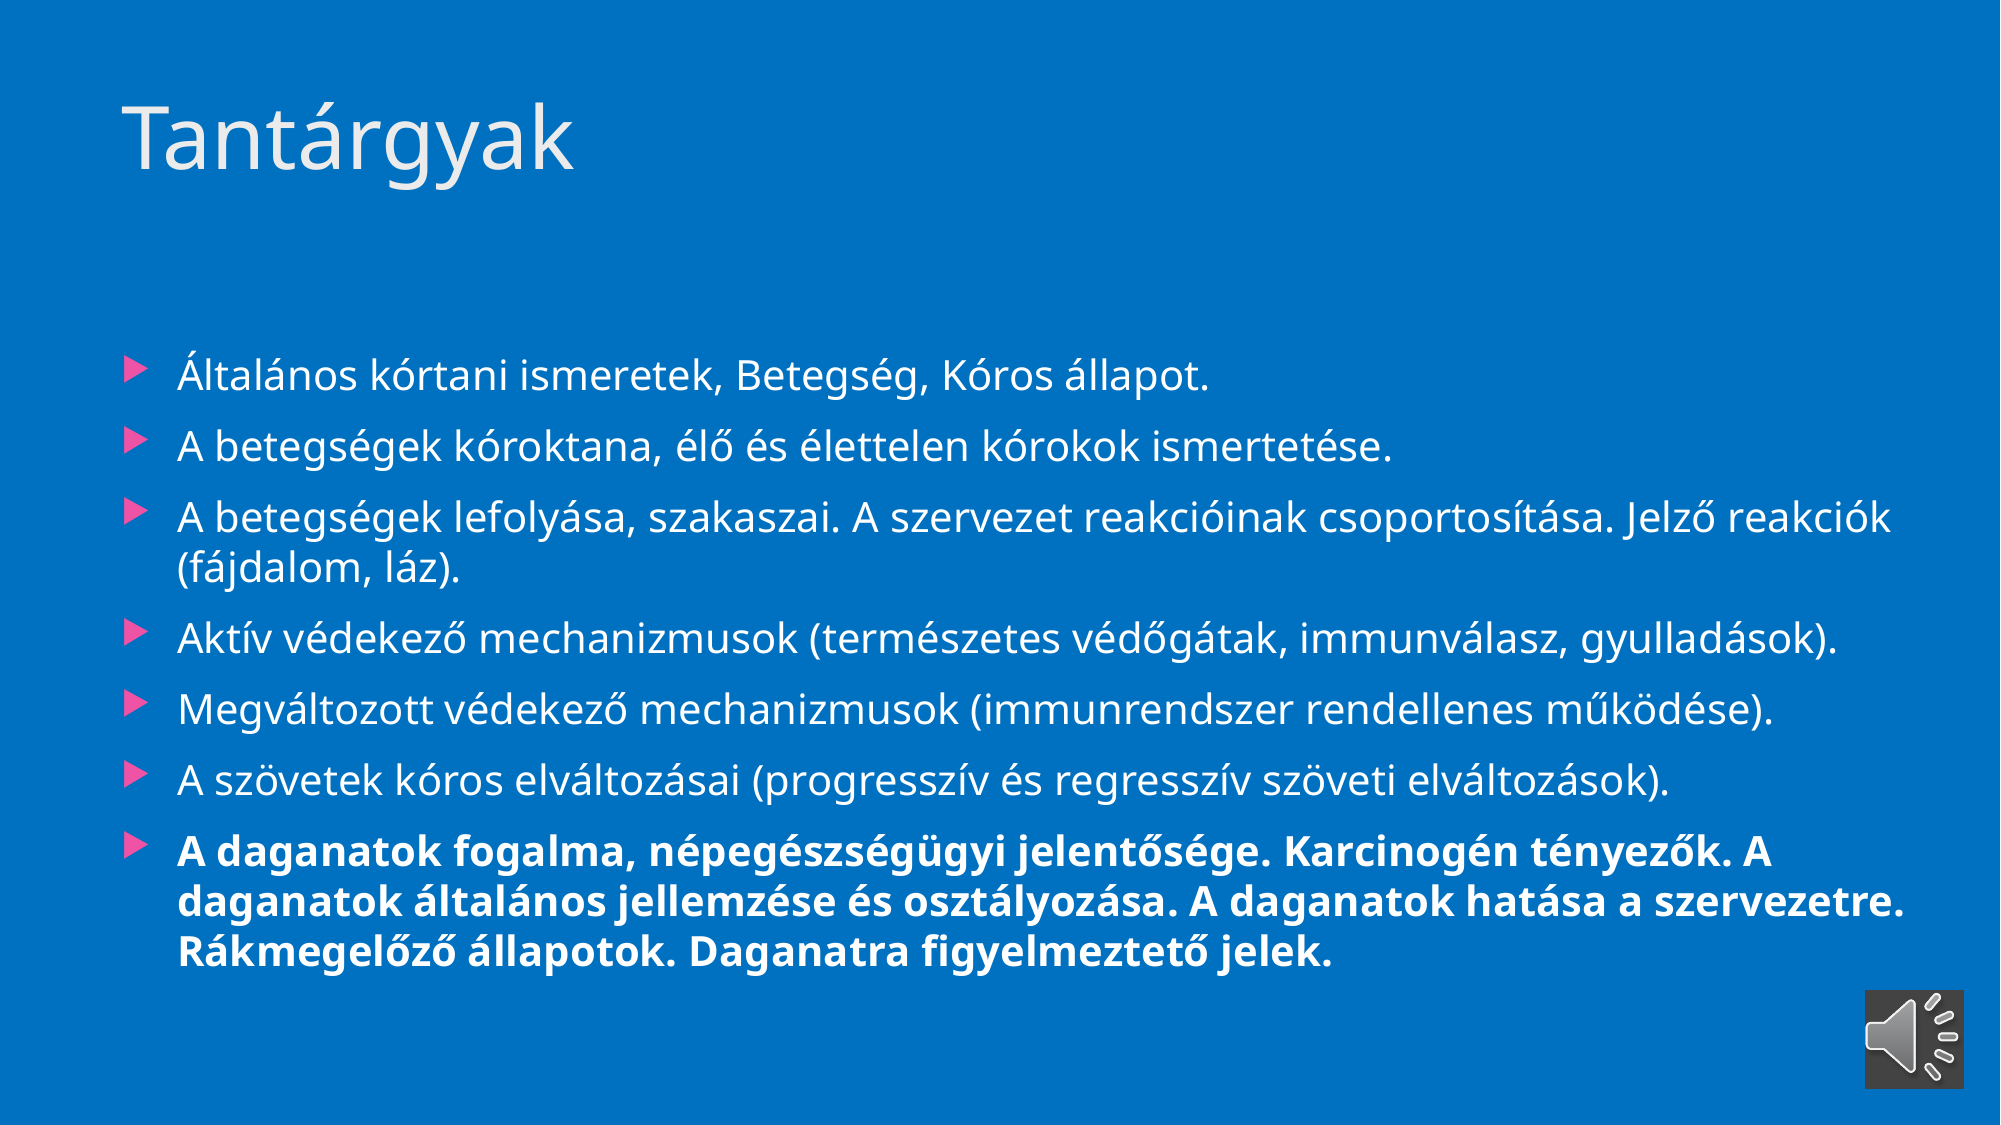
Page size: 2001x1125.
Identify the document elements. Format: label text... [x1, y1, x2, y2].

list Általános kórtani ismeretek, Betegség, Kóros állapot. A betegségek kóroktana, élő és élettelen kórokok ismertetése. A betegségek lefolyása, szakaszai. A szervezet reakcióinak csoportosítása. Jelző reakciók (fájdalom, láz). Aktív védekező mechanizmusok (természetes védőgátak, immunválasz, gyulladások). Megváltozott védekező mechanizmusok (immunrendszer rendellenes működése). A szövetek kóros elváltozásai (progresszív és regresszív szöveti elváltozások). A daganatok fogalma, népegészségügyi jelentősége. Karcinogén tényezők. A daganatok általános jellemzése és osztályozása. A daganatok hatása a szervezetre. Rákmegelőző állapotok. Daganatra figyelmeztető jelek. [106, 341, 1925, 1030]
title Tantárgyak [106, 74, 1649, 304]
picture [1864, 989, 1965, 1090]
